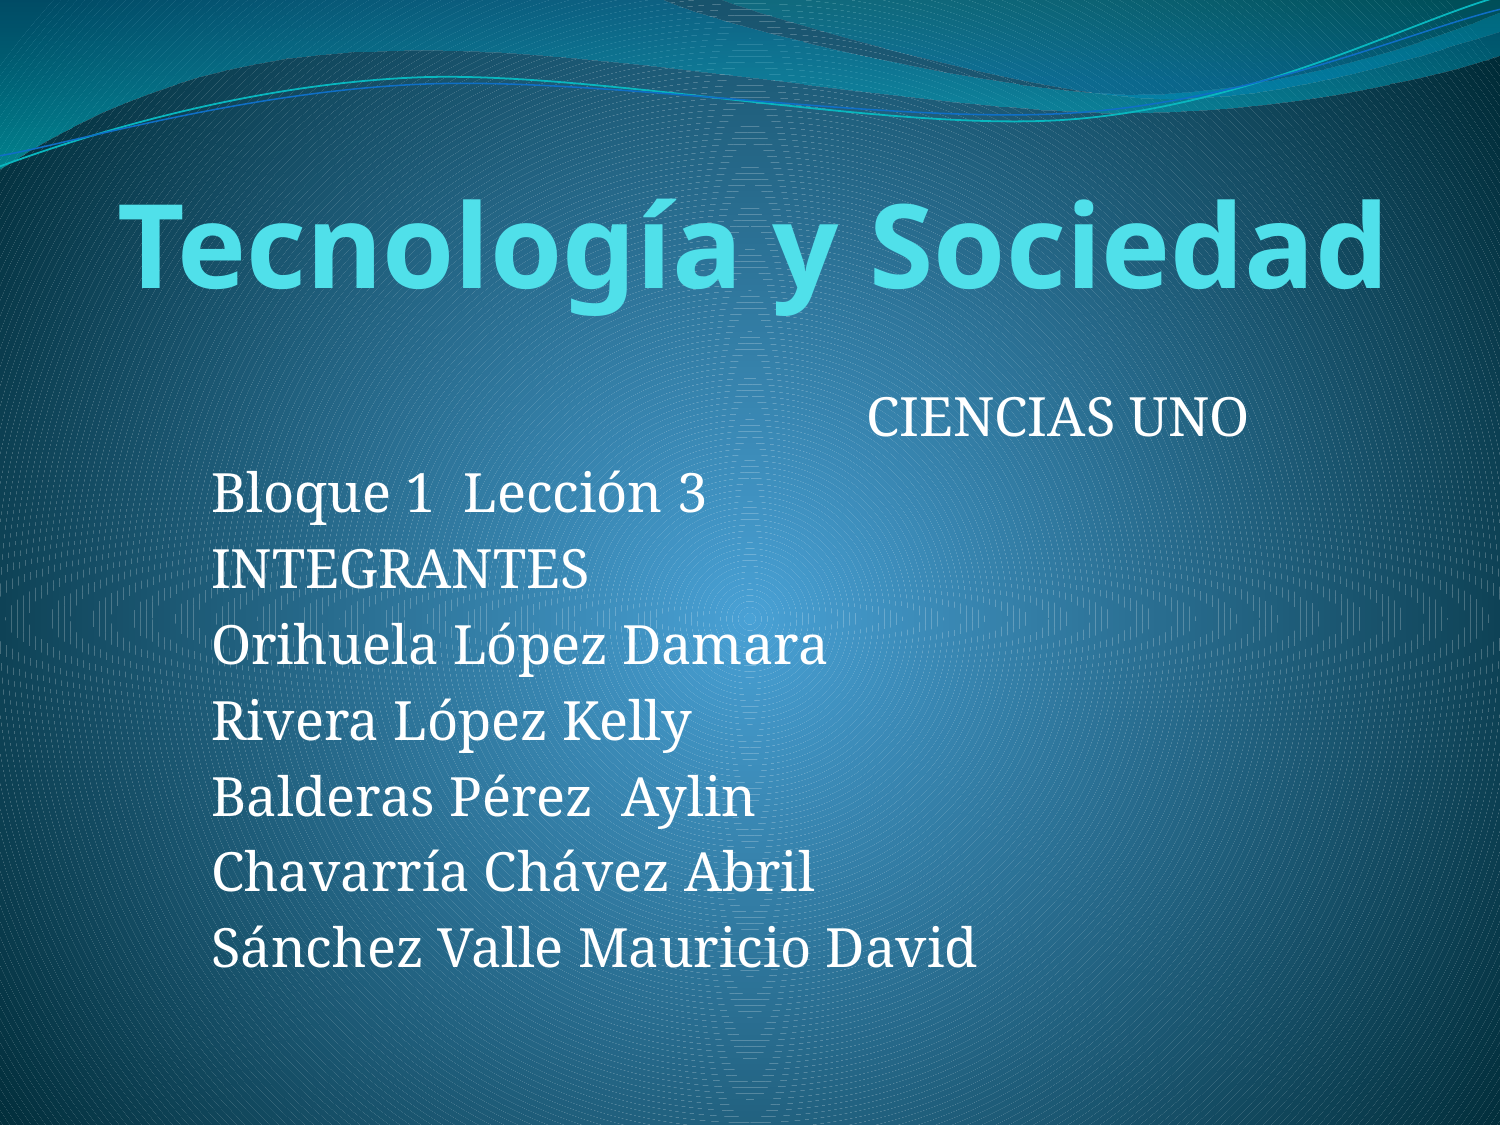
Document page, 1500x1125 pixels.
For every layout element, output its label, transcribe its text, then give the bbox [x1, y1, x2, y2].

title Tecnología y Sociedad [117, 140, 1393, 312]
subtitle CIENCIAS UNO Bloque 1 Lección 3 INTEGRANTES Orihuela López Damara Rivera López Kelly Balderas Pérez Aylin Chavarría Chávez Abril Sánchez Valle Mauricio David [210, 375, 1261, 1055]
